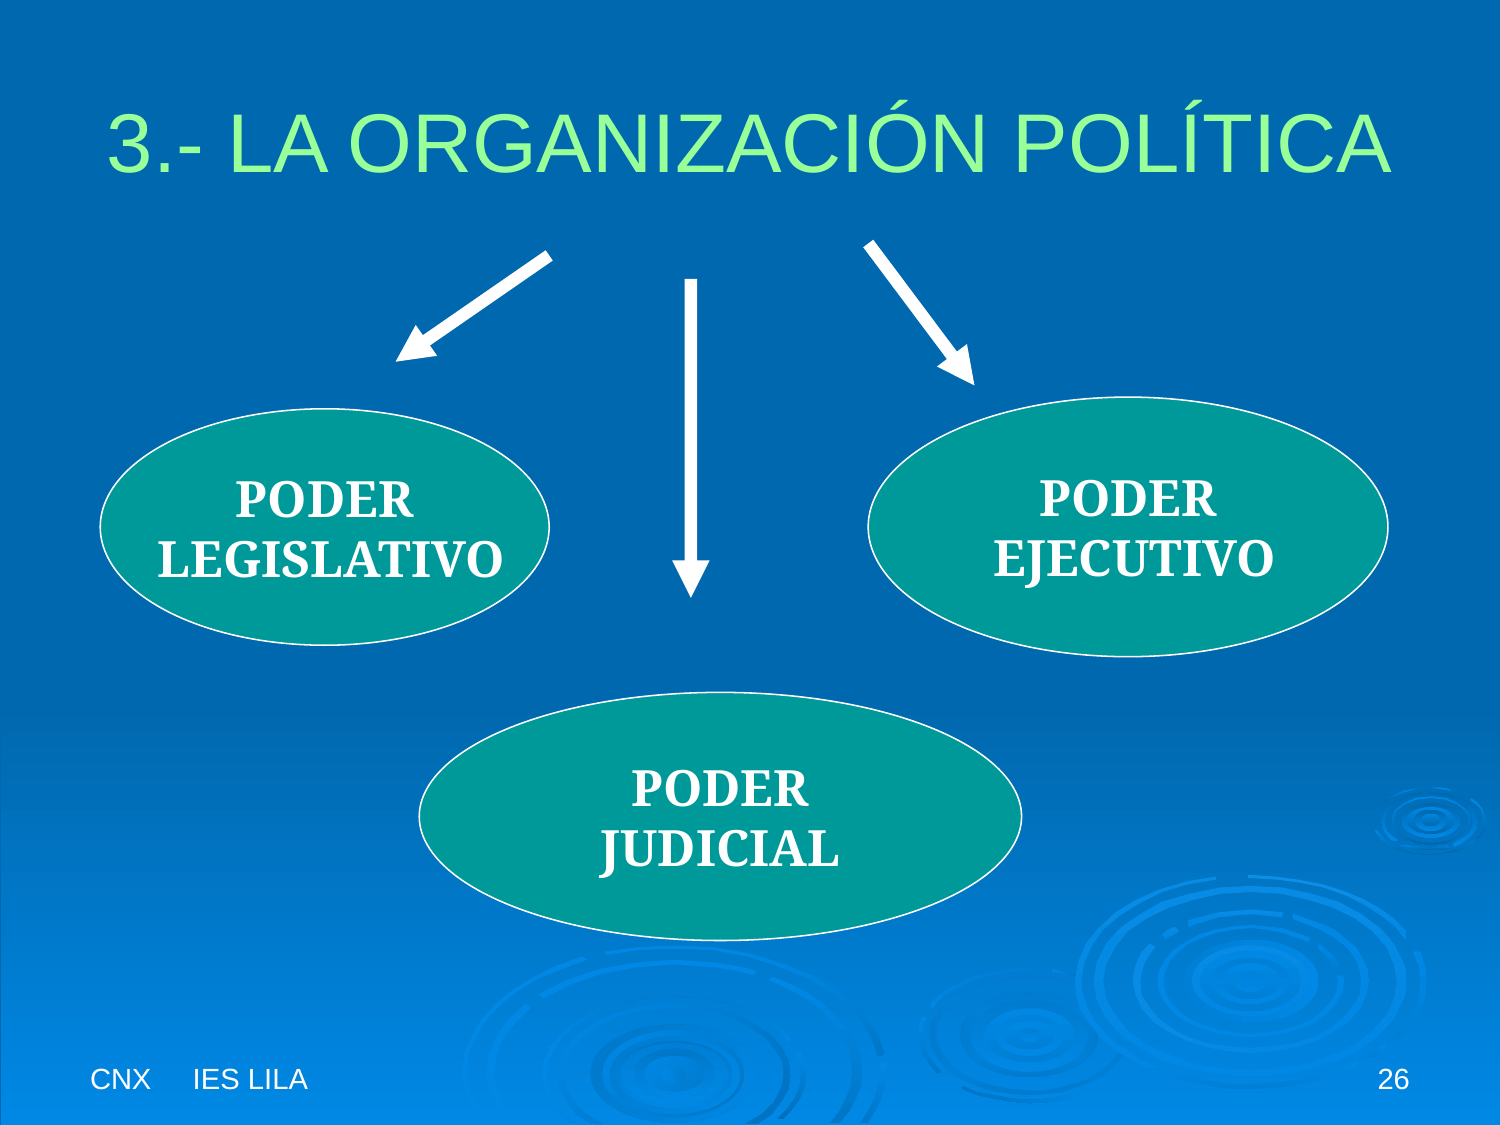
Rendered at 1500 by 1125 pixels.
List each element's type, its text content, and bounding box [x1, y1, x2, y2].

slide_number 26 [1074, 1024, 1426, 1103]
slide_number CNX IES LILA [74, 1024, 426, 1103]
text_box PODER JUDICIAL [419, 692, 1022, 941]
text_box PODER EJECUTIVO [868, 397, 1388, 657]
text_box [868, 243, 975, 386]
text_box [684, 278, 698, 598]
text_box PODER LEGISLATIVO [100, 408, 550, 646]
text_box [395, 255, 550, 362]
title 3.- LA ORGANIZACIÓN POLÍTICA [74, 45, 1426, 233]
